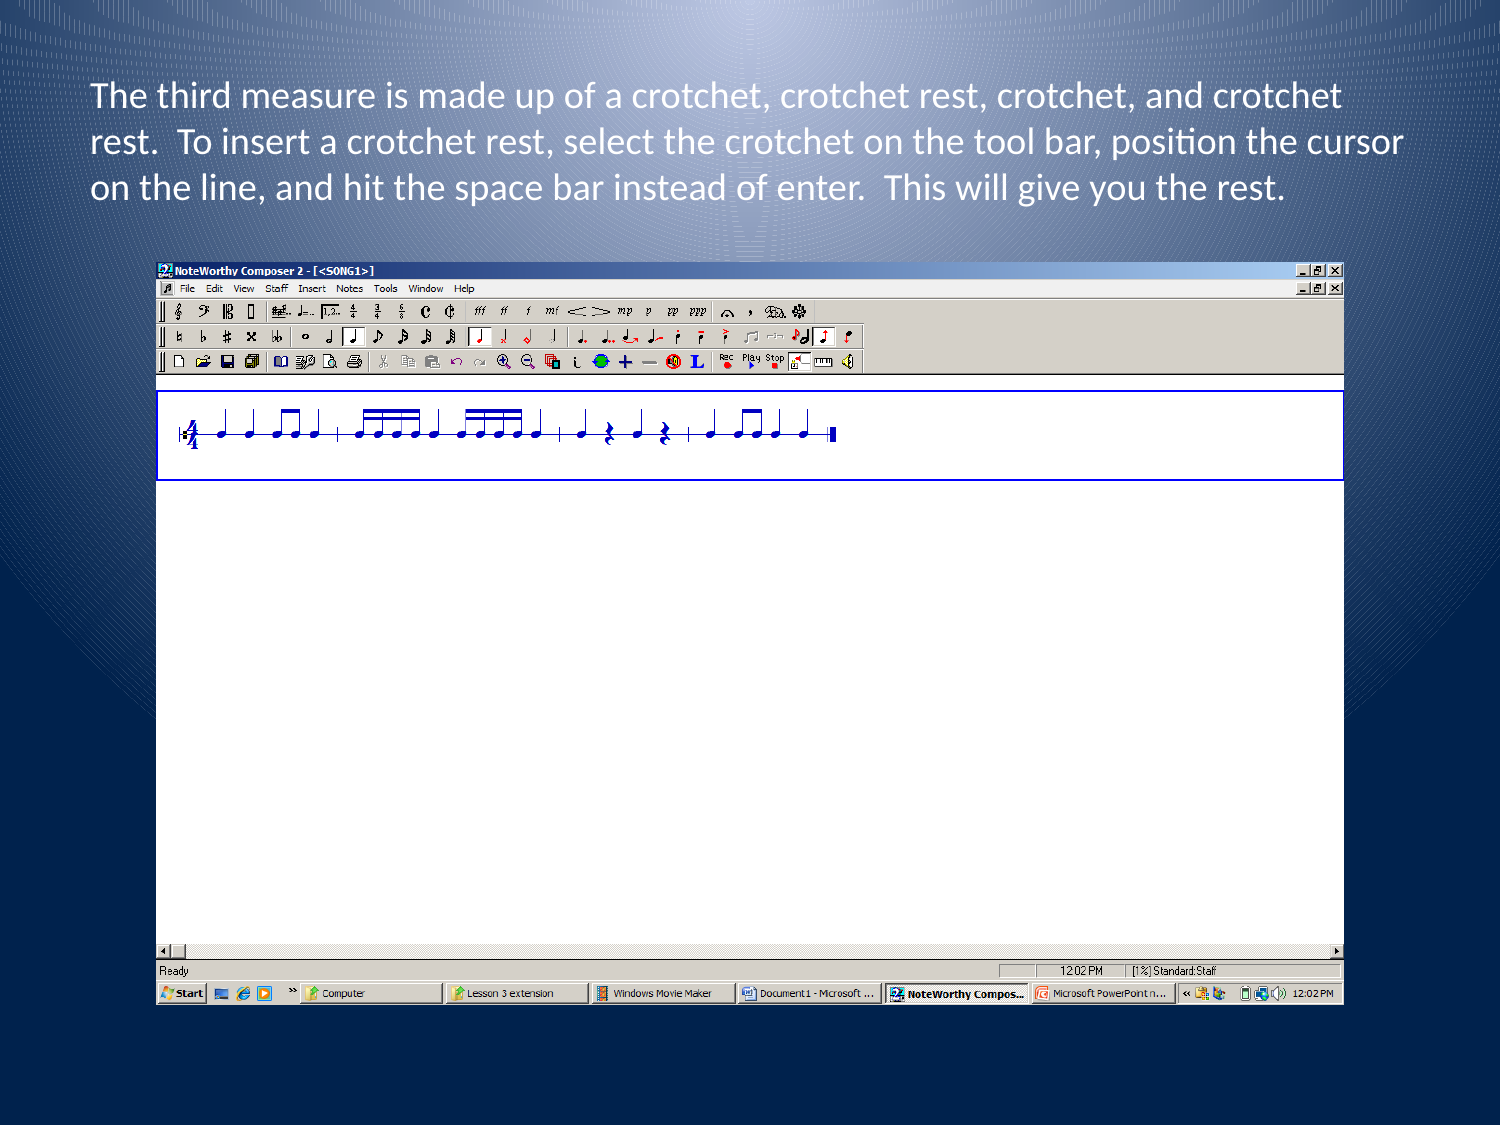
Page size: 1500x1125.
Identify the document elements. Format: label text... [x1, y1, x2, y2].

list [155, 262, 1345, 1006]
title The third measure is made up of a crotchet, crotchet rest, crotchet, and crotchet rest. To insert a crotchet rest, select the crotchet on the tool bar, position the cursor on the line, and hit the space bar instead of enter. This will give you the rest. [75, 45, 1425, 233]
